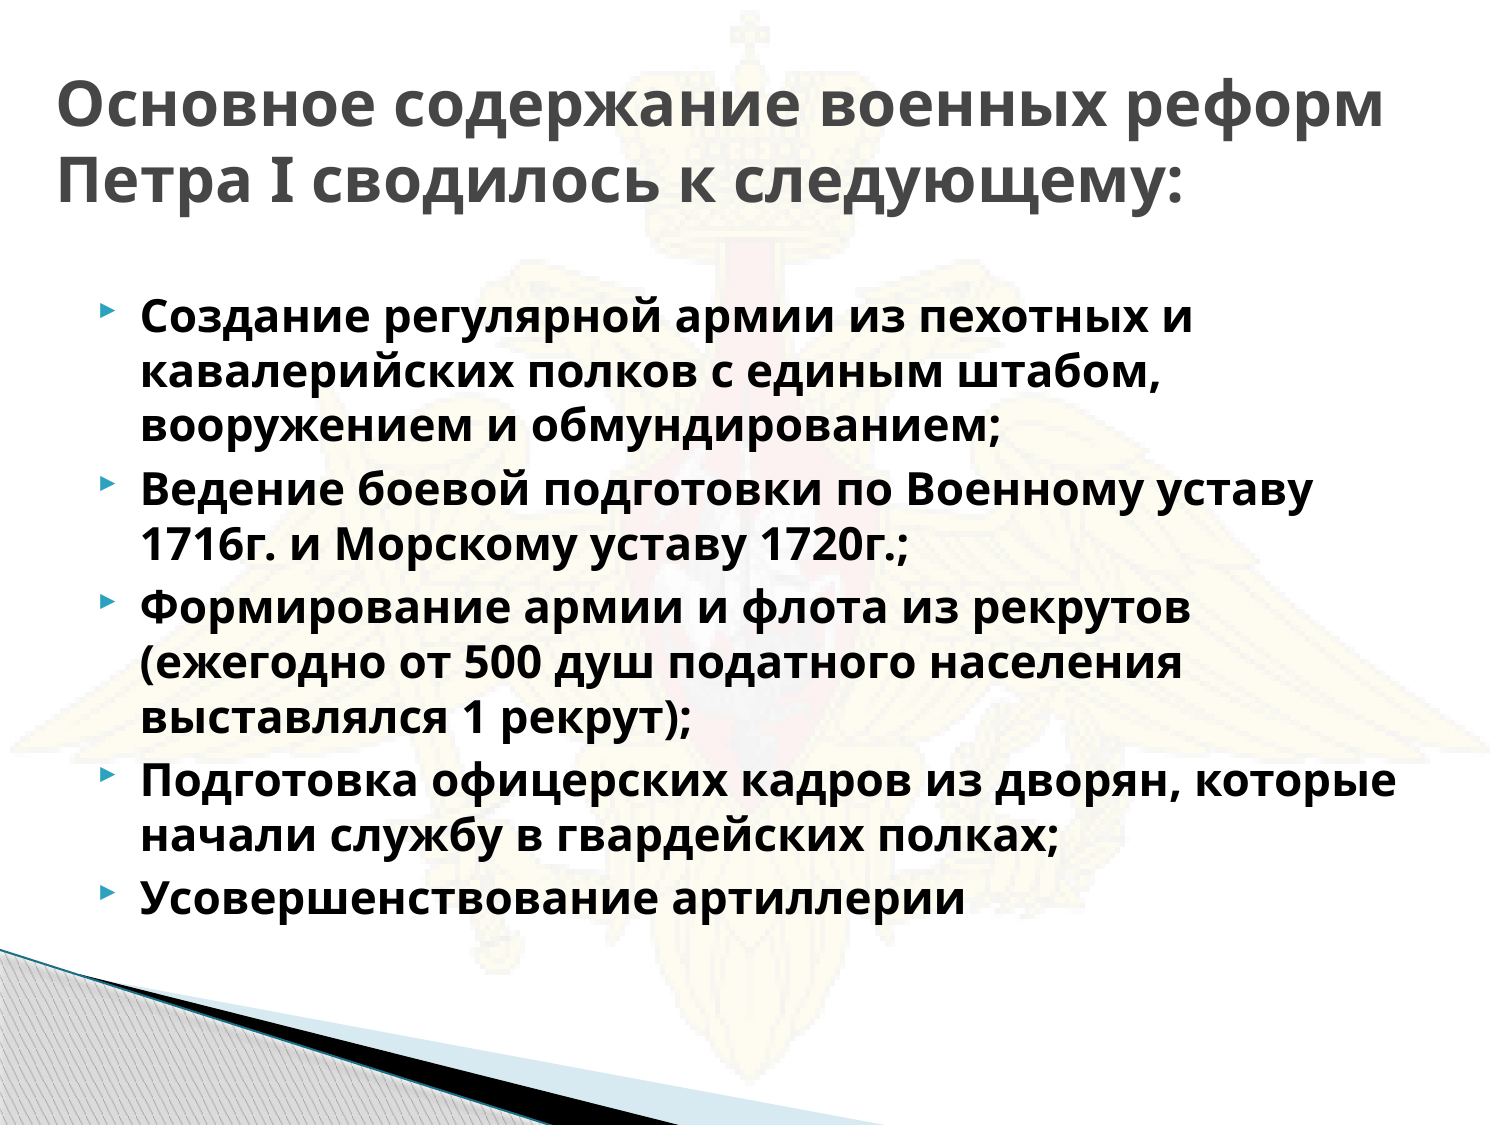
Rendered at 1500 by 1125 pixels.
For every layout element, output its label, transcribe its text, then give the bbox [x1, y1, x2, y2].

list Создание регулярной армии из пехотных и кавалерийских полков с единым штабом, вооружением и обмундированием; Ведение боевой подготовки по Военному уставу 1716г. и Морскому уставу 1720г.; Формирование армии и флота из рекрутов (ежегодно от 500 душ податного населения выставлялся 1 рекрут); Подготовка офицерских кадров из дворян, которые начали службу в гвардейских полках; Усовершенствование артиллерии [64, 278, 1415, 1055]
title Основное содержание военных реформ Петра I сводилось к следующему: [41, 45, 1425, 233]
